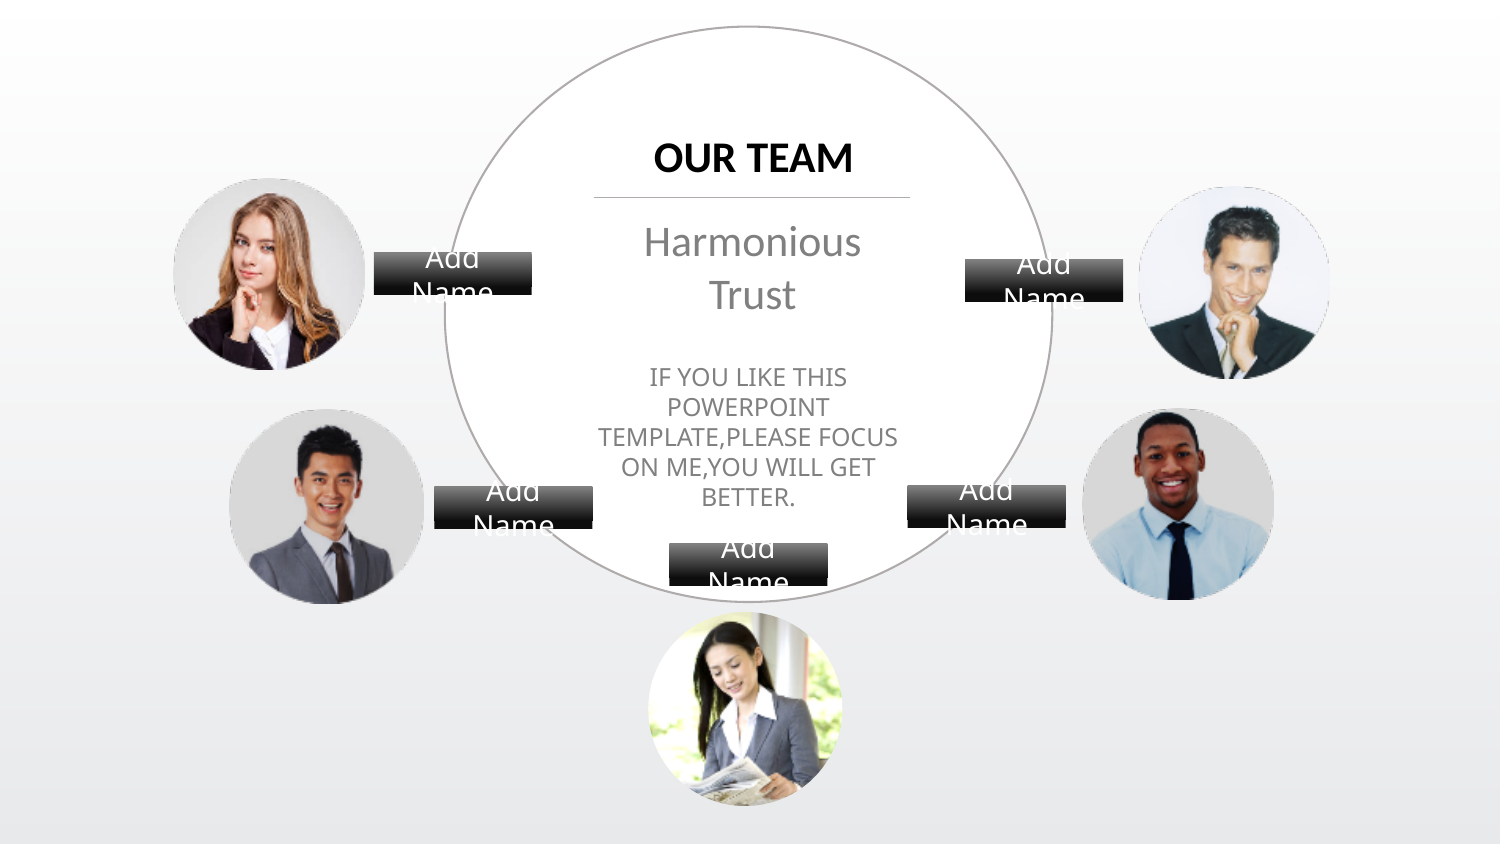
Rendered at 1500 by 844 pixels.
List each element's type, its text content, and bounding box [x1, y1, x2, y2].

text_box Add Name [907, 485, 1067, 529]
text_box [443, 25, 1054, 485]
picture [1138, 186, 1330, 379]
text_box Add Name [964, 258, 1124, 302]
text_box Add Name [433, 485, 593, 529]
picture [648, 611, 843, 807]
picture [229, 409, 424, 604]
text_box Add Name [373, 252, 533, 296]
text_box [544, 517, 953, 604]
picture [1082, 408, 1274, 600]
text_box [593, 121, 911, 327]
picture [173, 178, 365, 370]
text_box Add Name [668, 542, 828, 586]
text_box IF YOU LIKE THIS POWERPOINT TEMPLATE,PLEASE FOCUS ON ME,YOU WILL GET BETTER. [586, 355, 911, 517]
